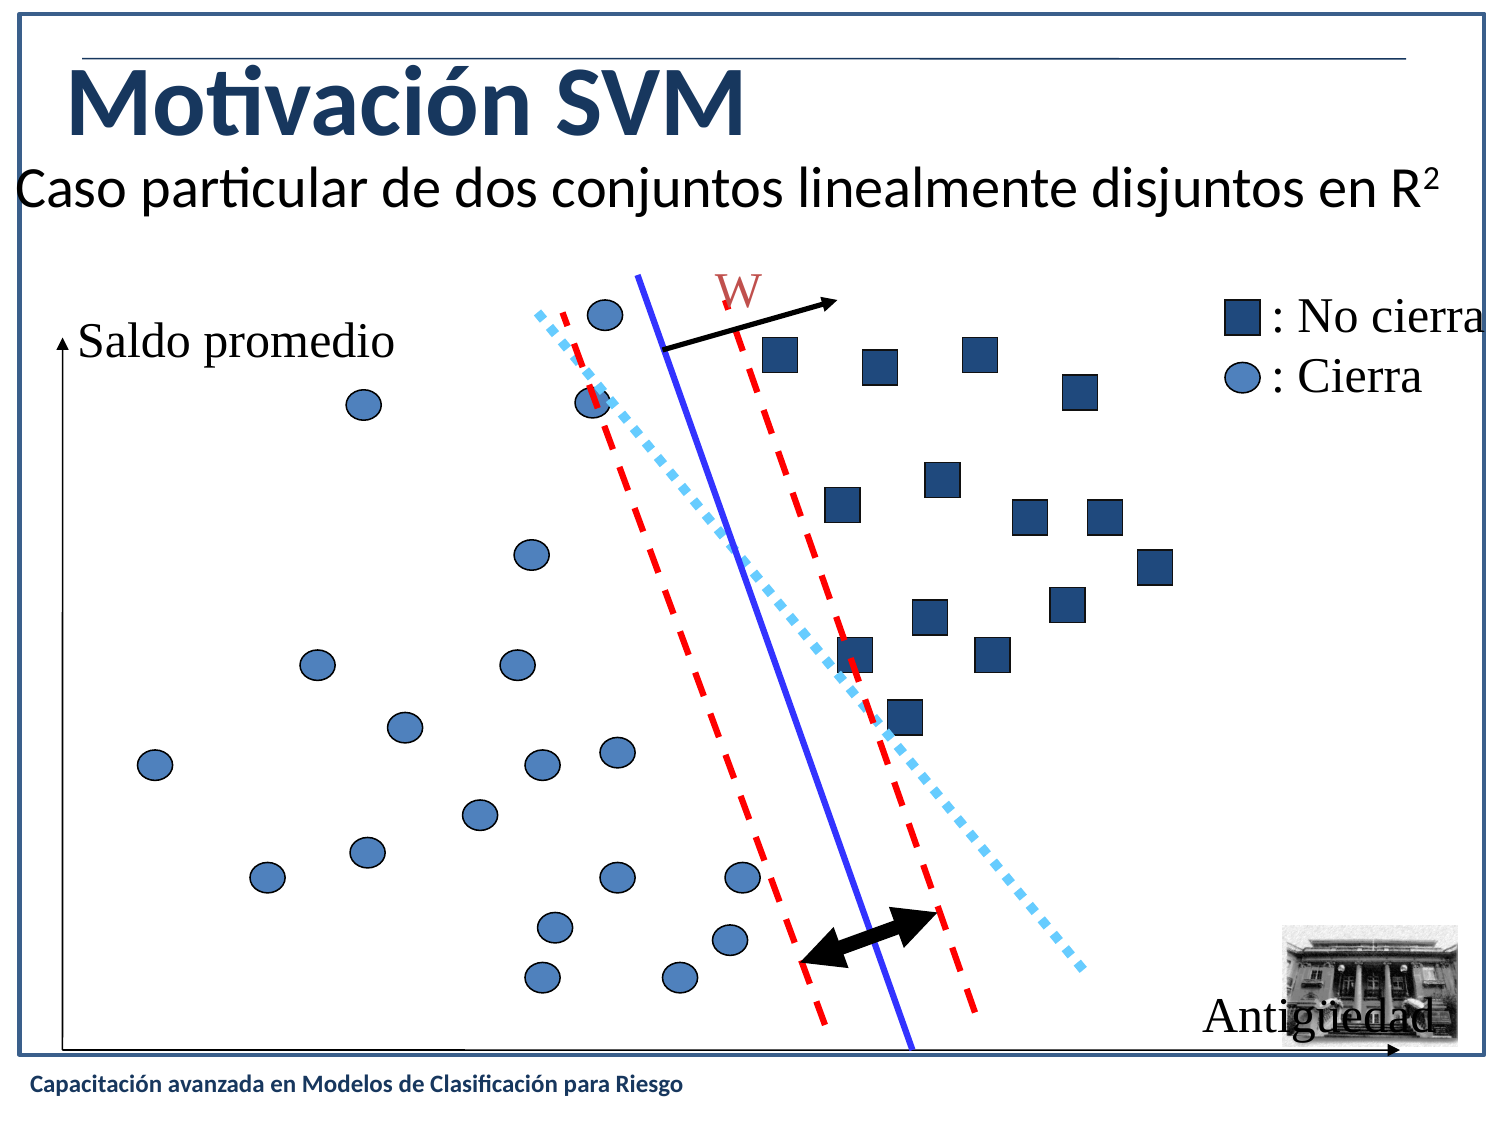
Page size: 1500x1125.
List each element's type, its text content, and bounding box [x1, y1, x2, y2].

text_box [913, 1049, 1400, 1057]
text_box [525, 749, 561, 781]
text_box [1050, 587, 1086, 623]
text_box [514, 539, 550, 571]
text_box [1012, 500, 1048, 536]
text_box Saldo promedio [62, 299, 411, 435]
text_box [762, 337, 798, 373]
text_box [462, 799, 498, 831]
text_box [1224, 299, 1256, 336]
text_box [662, 962, 698, 993]
text_box [799, 910, 938, 965]
text_box [825, 487, 861, 523]
text_box [387, 712, 423, 743]
title Motivación SVM [49, 37, 1459, 149]
text_box [350, 837, 386, 868]
picture [1282, 925, 1458, 1047]
text_box [778, 297, 838, 318]
text_box [1062, 375, 1098, 411]
text_box [137, 749, 173, 781]
text_box [56, 338, 62, 350]
text_box [249, 862, 286, 893]
text_box [575, 387, 611, 418]
text_box [587, 299, 623, 331]
text_box [962, 337, 998, 373]
text_box [500, 649, 536, 681]
text_box W [700, 249, 778, 325]
text_box [600, 862, 636, 893]
text_box [912, 600, 948, 636]
text_box [600, 737, 636, 768]
text_box [725, 862, 761, 893]
text_box : No cierra : Cierra [1256, 274, 1500, 410]
text_box [1137, 549, 1173, 586]
text_box [1087, 500, 1123, 536]
text_box [300, 649, 336, 681]
text_box [924, 462, 961, 498]
text_box Antigüedad [1187, 974, 1451, 1050]
text_box [862, 350, 898, 386]
text_box [975, 637, 1011, 673]
text_box [887, 699, 923, 736]
text_box [712, 924, 748, 956]
text_box [525, 962, 561, 993]
text_box [537, 912, 573, 943]
list Caso particular de dos conjuntos linealmente disjuntos en R2 [0, 149, 1500, 275]
text_box [837, 637, 873, 673]
text_box [1224, 362, 1256, 393]
